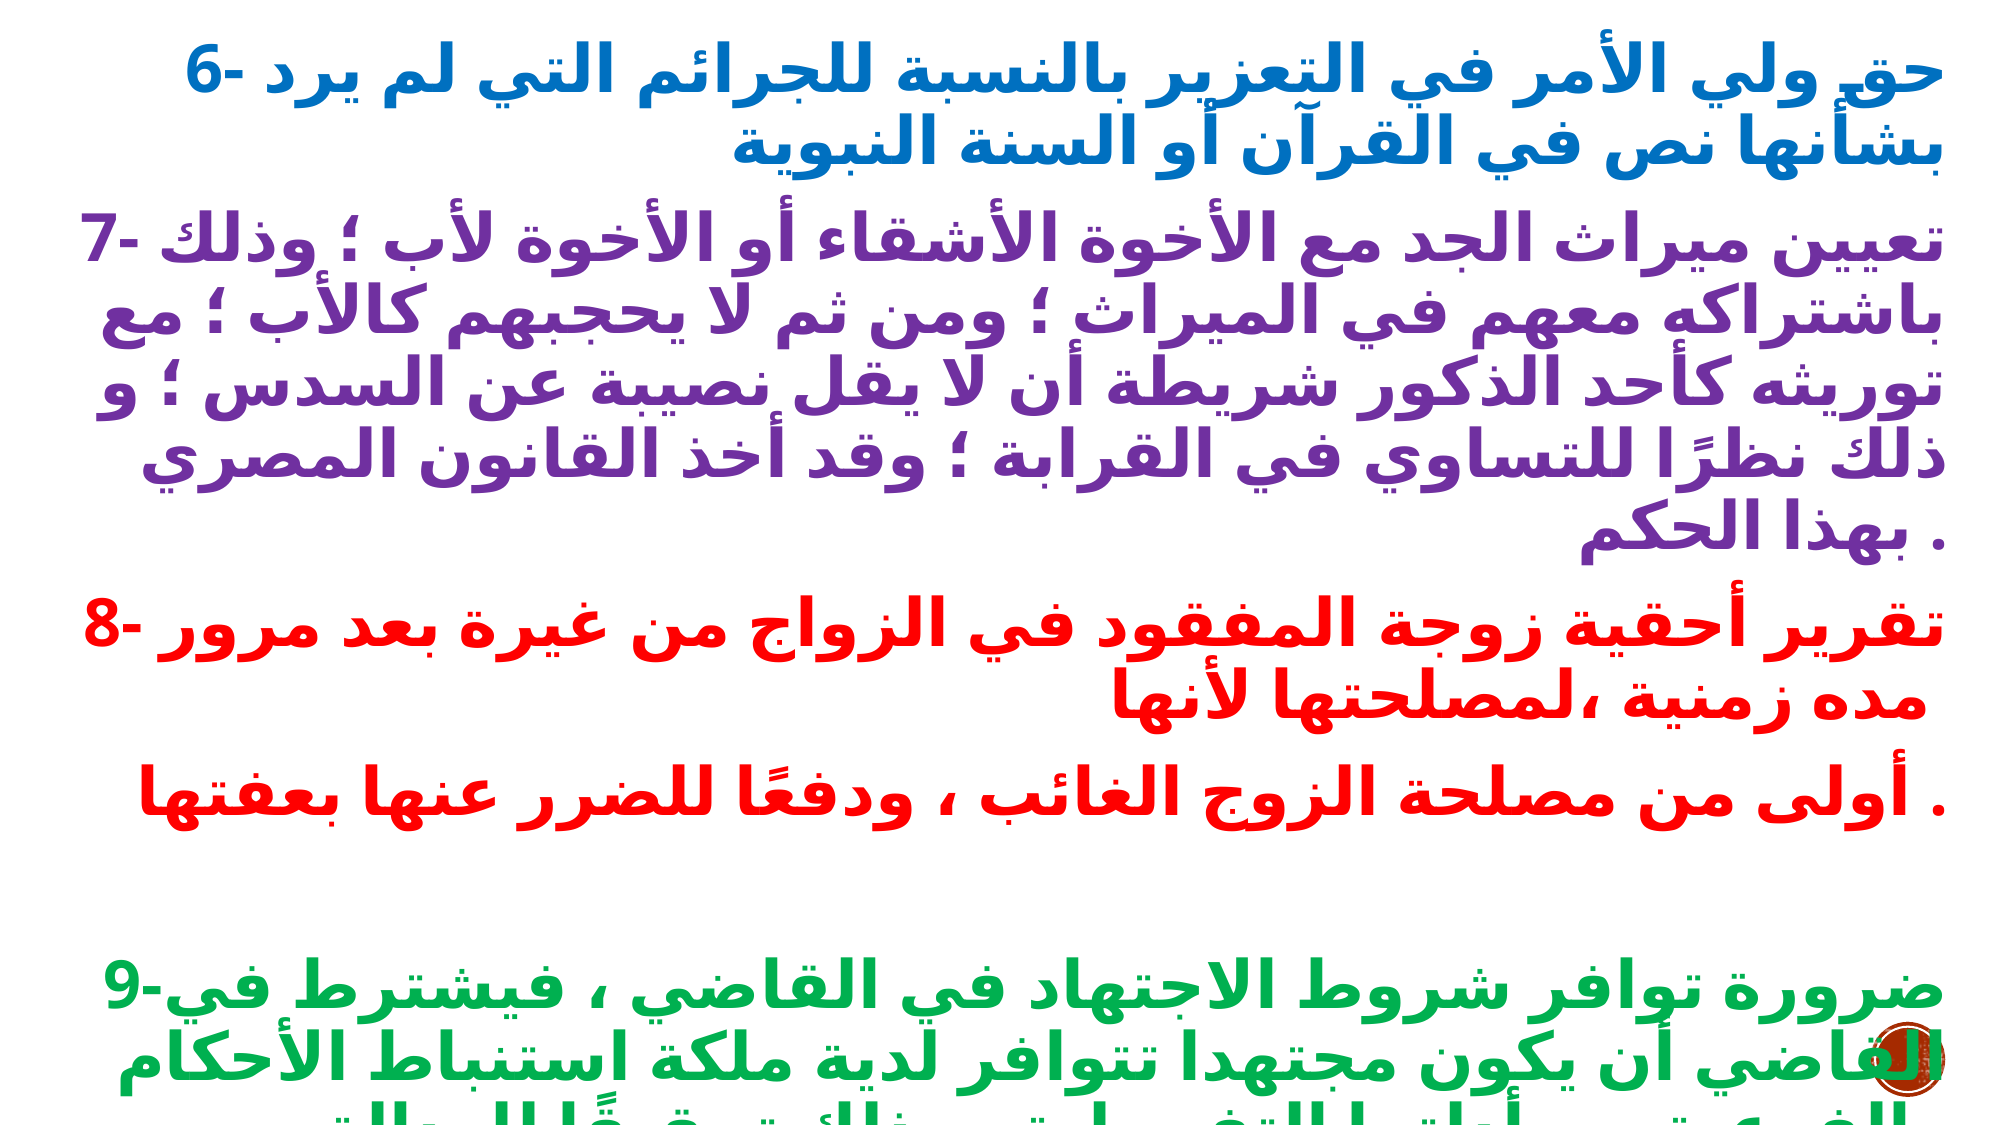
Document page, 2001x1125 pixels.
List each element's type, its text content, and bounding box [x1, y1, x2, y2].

list 6- حق ولي الأمر في التعزير بالنسبة للجرائم التي لم يرد بشأنها نص في القرآن أو السنة النبوية 7- تعيين ميراث الجد مع الأخوة الأشقاء أو الأخوة لأب ؛ وذلك باشتراكه معهم في الميراث ؛ ومن ثم لا يحجبهم كالأب ؛ مع توريثه كأحد الذكور شريطة أن لا يقل نصيبة عن السدس ؛ و ذلك نظرًا للتساوي في القرابة ؛ وقد أخذ القانون المصري بهذا الحكم . 8- تقرير أحقية زوجة المفقود في الزواج من غيرة بعد مرور مده زمنية ،لمصلحتها لأنها أولى من مصلحة الزوج الغائب ، ودفعًا للضرر عنها بعفتها . 9-ضرورة توافر شروط الاجتهاد في القاضي ، فيشترط في القاضي أن يكون مجتهدا تتوافر لدية ملكة استنباط الأحكام الفرعية من أدلتها التفصيلية ، وذلك تحقيقًا للعدالة . 10-إلزام القضاة في الأقطار والأمصار بضرورة إتباع القياس في حال عدم وجود نص يحكم النزاع المطروح أمامه . [48, 27, 1964, 1097]
